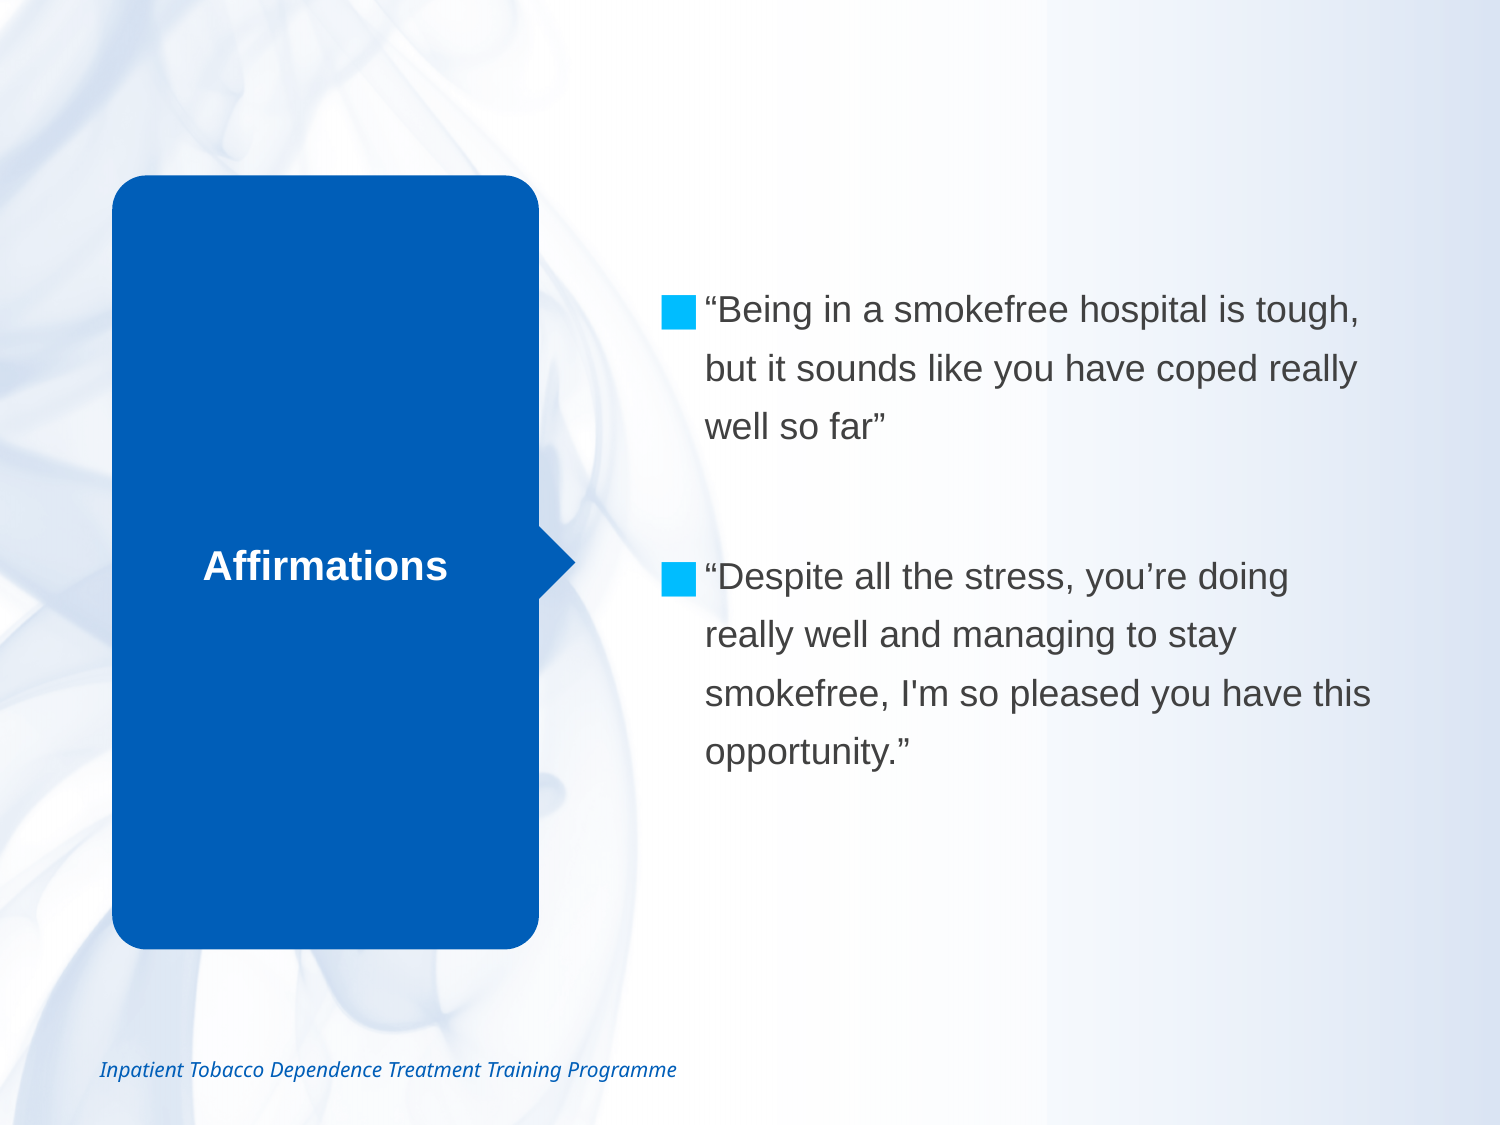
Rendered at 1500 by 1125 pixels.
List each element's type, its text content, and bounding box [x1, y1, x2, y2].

text_box [1048, 0, 1500, 1125]
picture [0, 0, 1047, 1125]
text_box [111, 175, 560, 950]
list “Being in a smokefree hospital is tough, but it sounds ​like you have coped really well so far”​ “Despite all the stress, you’re doing really well and managing to stay smokefree, I'm so pleased you have this opportunity.”​ [1051, 175, 1403, 950]
